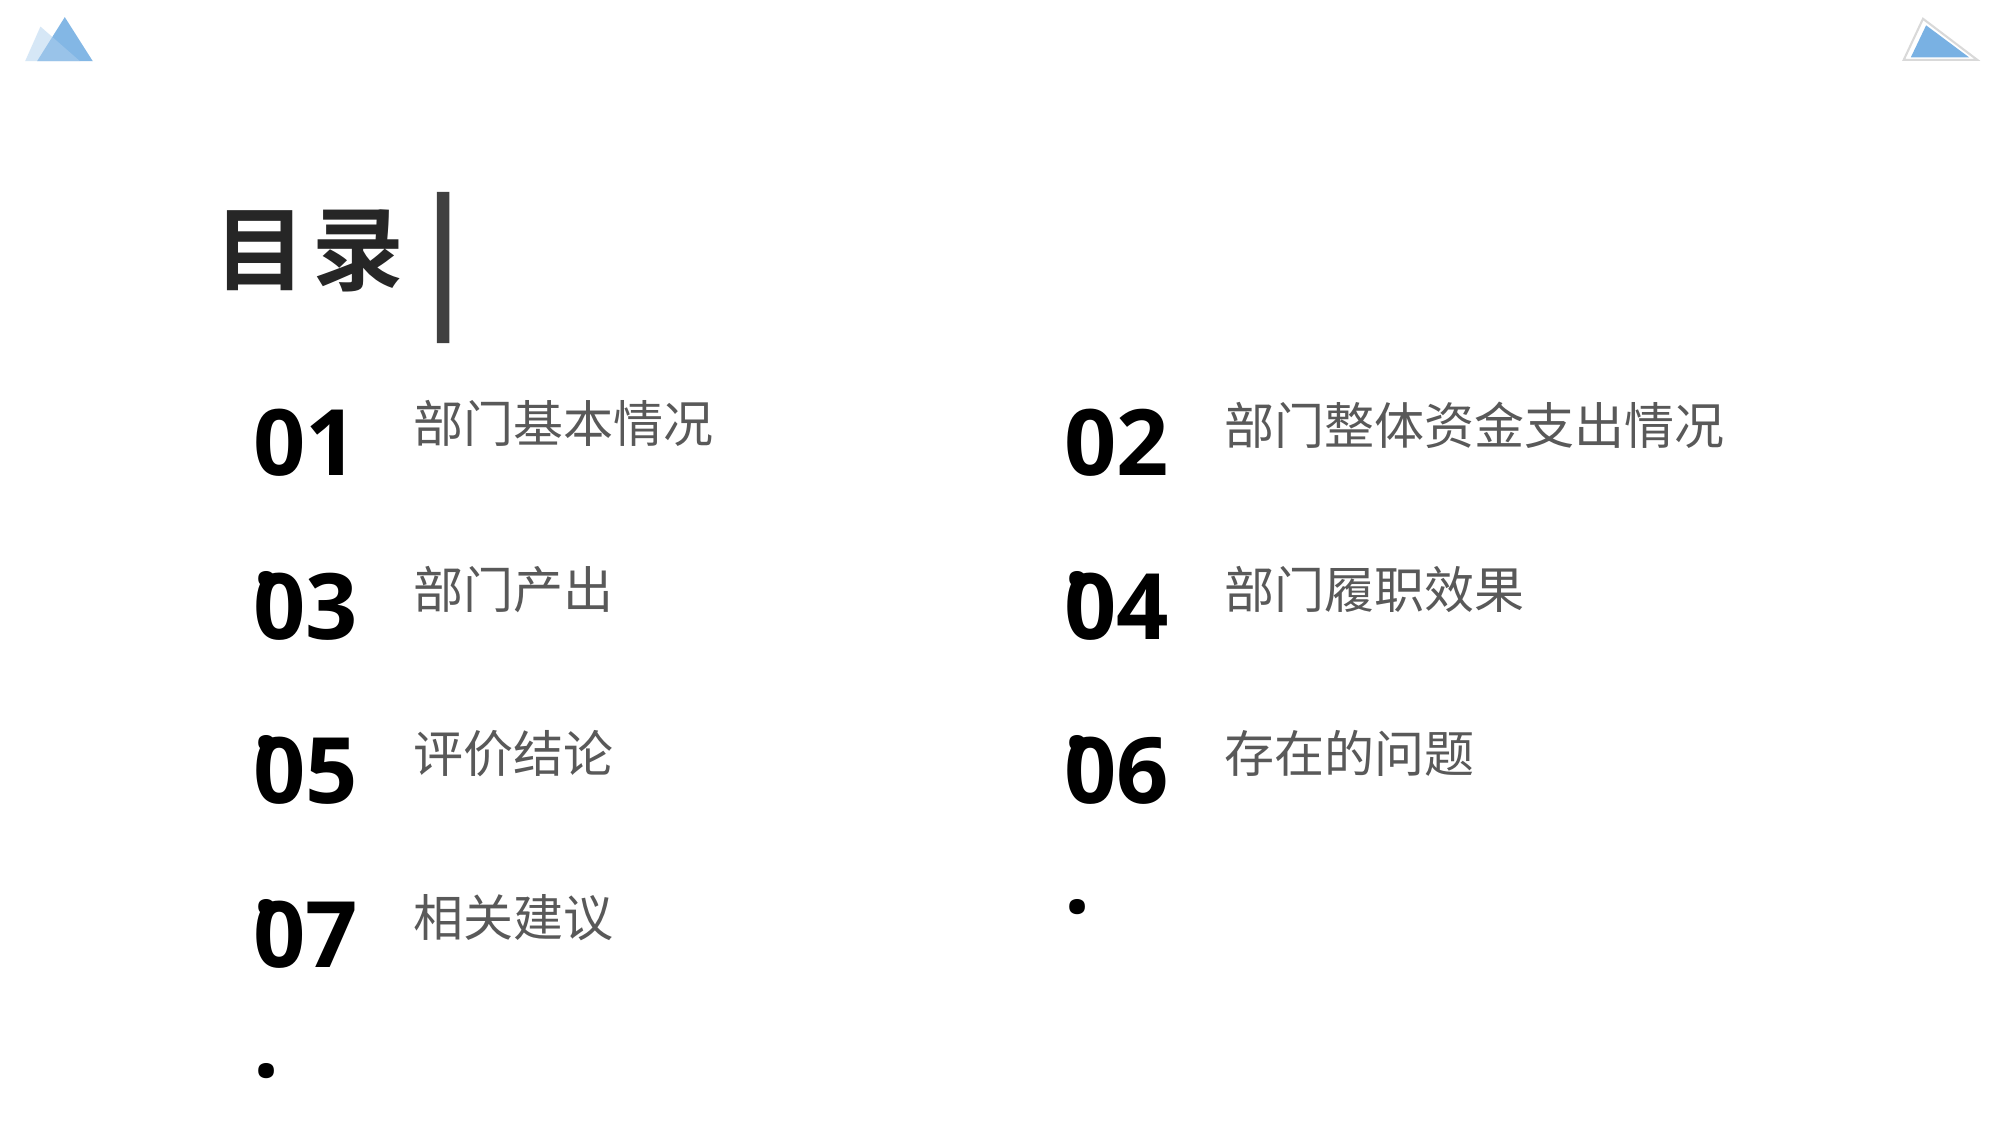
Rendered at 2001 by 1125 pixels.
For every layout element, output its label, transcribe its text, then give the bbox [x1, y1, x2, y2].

text_box [436, 191, 450, 344]
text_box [238, 376, 1792, 964]
text_box 目录 [168, 184, 420, 311]
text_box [25, 17, 1978, 62]
